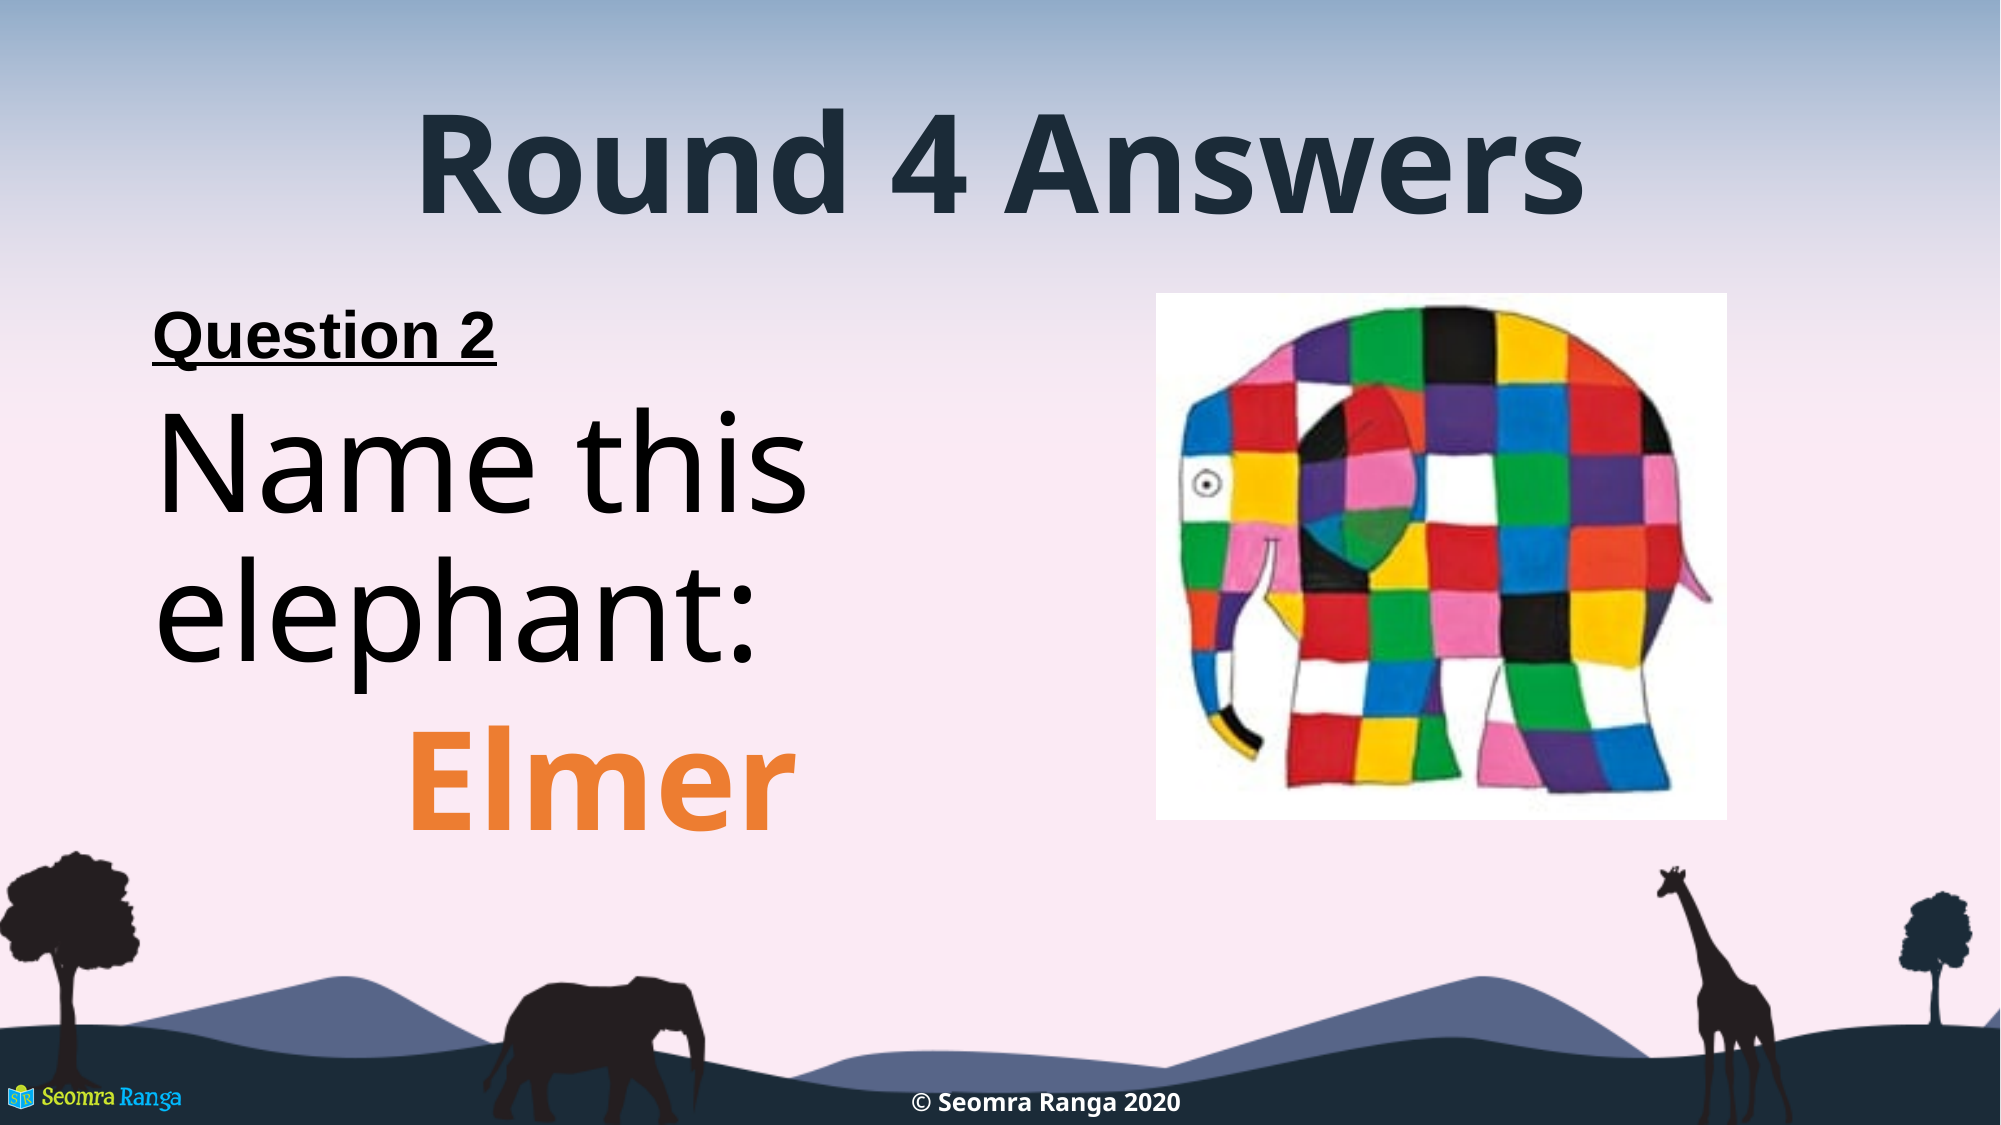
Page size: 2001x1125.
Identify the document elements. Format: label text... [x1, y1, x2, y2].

picture [0, 0, 2001, 1125]
list Question 2 Name this elephant: Elmer [137, 293, 1063, 1014]
title Round 4 Answers [137, 59, 1863, 278]
text_box © Seomra Ranga 2020 www.seomraranga.com [762, 1079, 1330, 1125]
